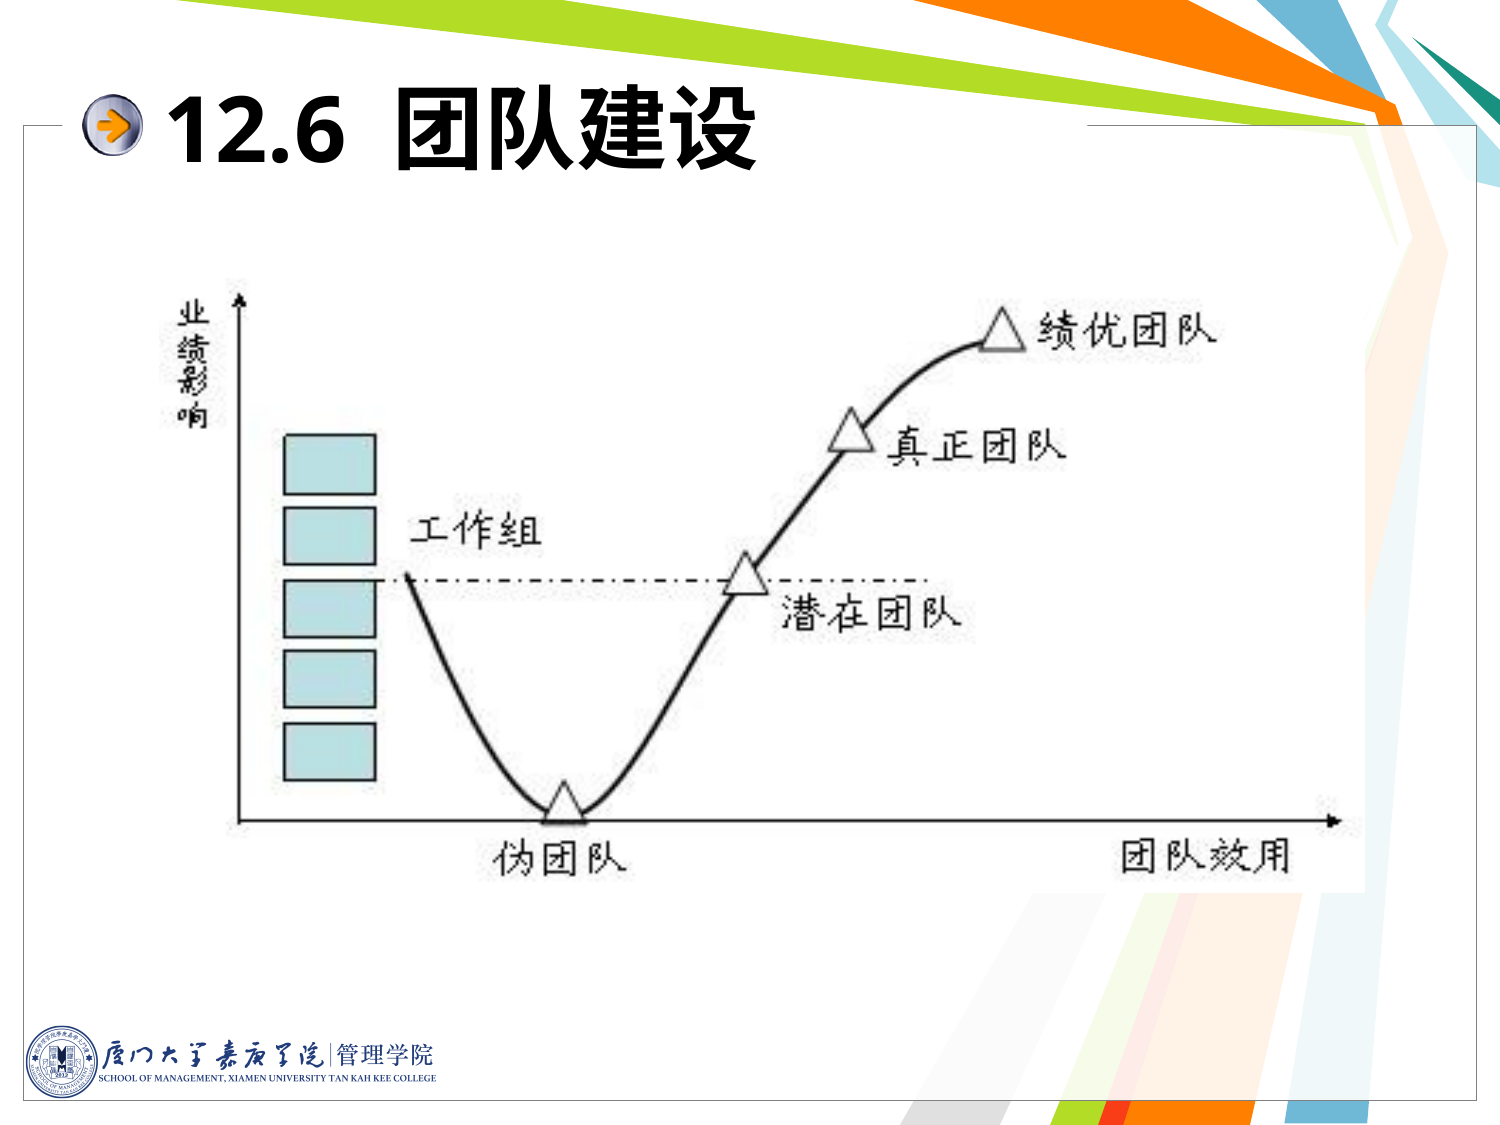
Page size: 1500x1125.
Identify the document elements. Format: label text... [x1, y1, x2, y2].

picture [82, 94, 143, 156]
picture [159, 278, 1365, 893]
picture [24, 1024, 438, 1100]
title 12.6 团队建设 [148, 32, 1182, 220]
